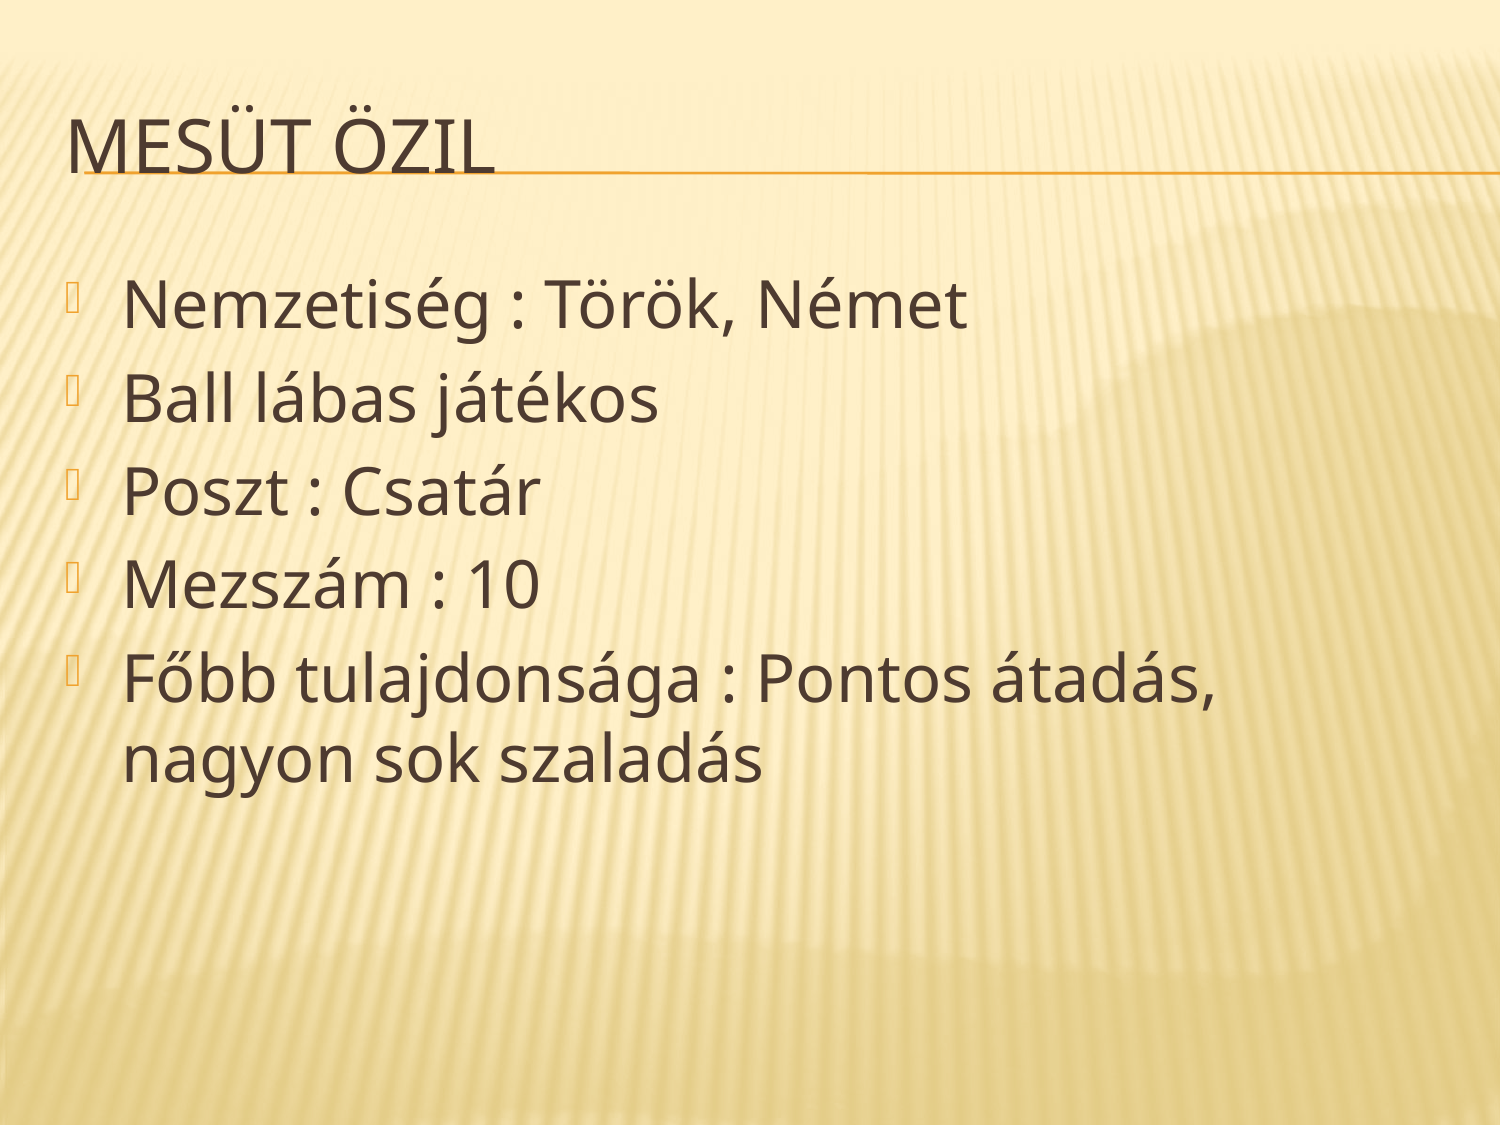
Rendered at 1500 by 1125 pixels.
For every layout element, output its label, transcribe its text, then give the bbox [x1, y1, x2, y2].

title Mesüt Özil [50, 75, 1475, 213]
list Nemzetiség : Török, Német Ball lábas játékos Poszt : Csatár Mezszám : 10 Főbb tulajdonsága : Pontos átadás, nagyon sok szaladás [50, 254, 1475, 998]
